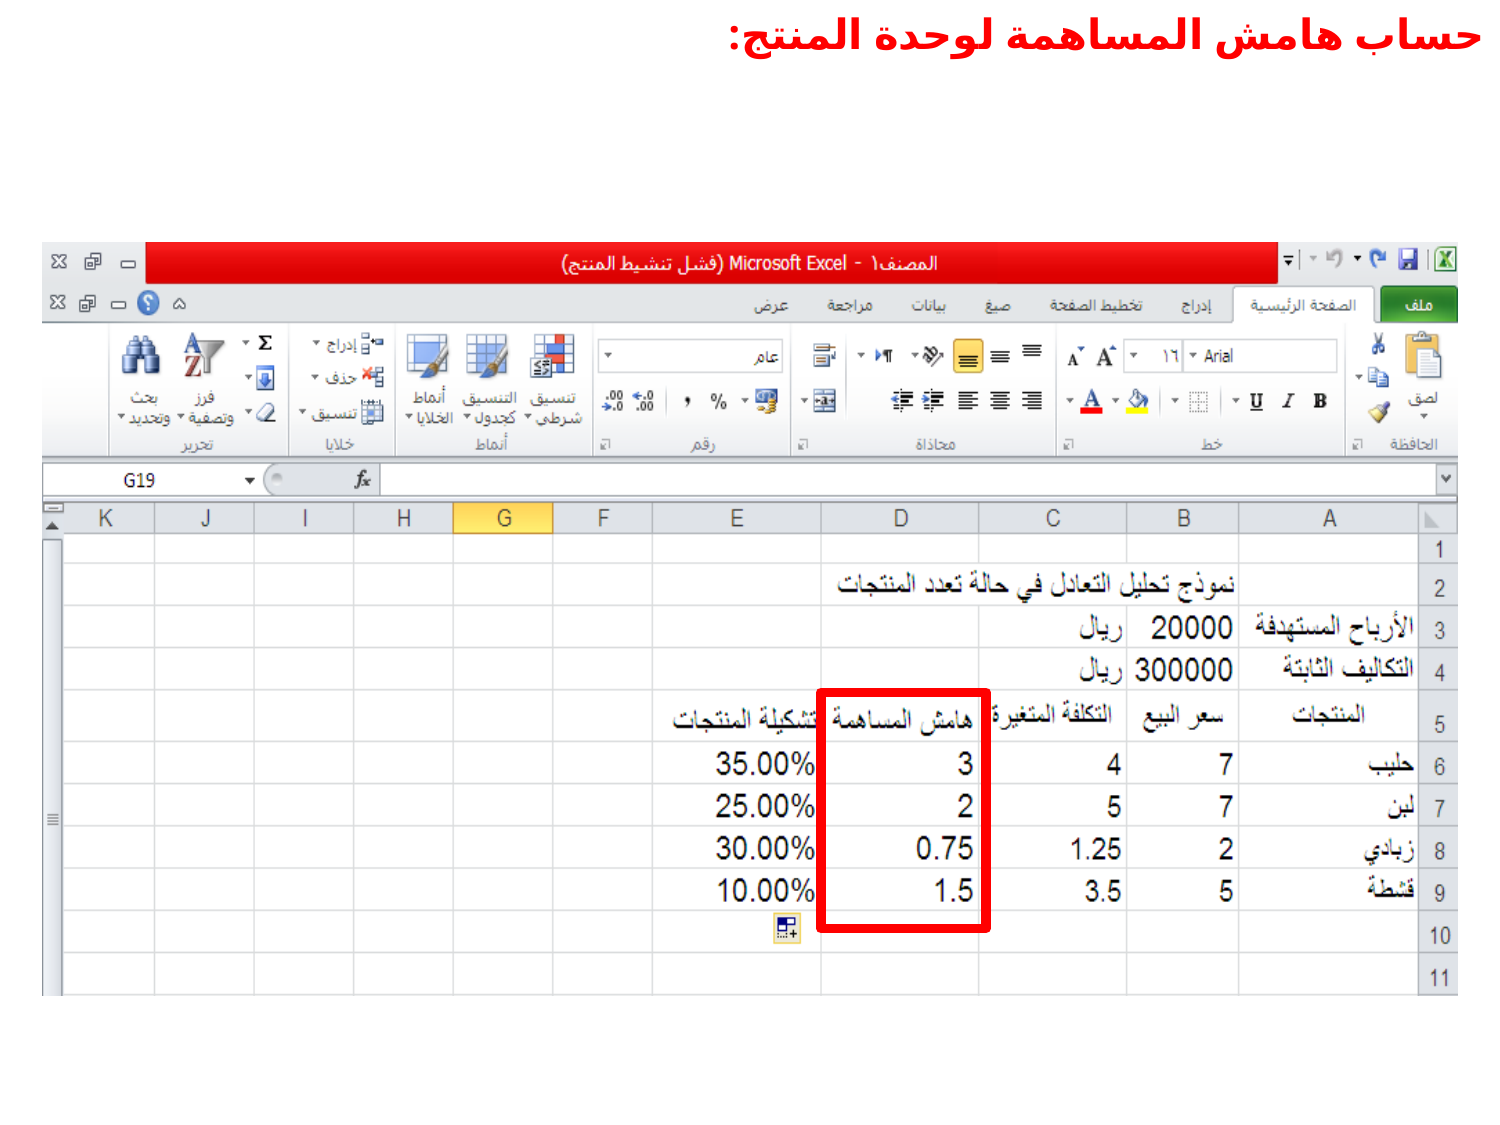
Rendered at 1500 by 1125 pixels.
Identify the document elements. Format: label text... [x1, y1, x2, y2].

text_box حساب هامش المساهمة لوحدة المنتج: [247, 0, 1500, 65]
picture [41, 242, 1459, 996]
